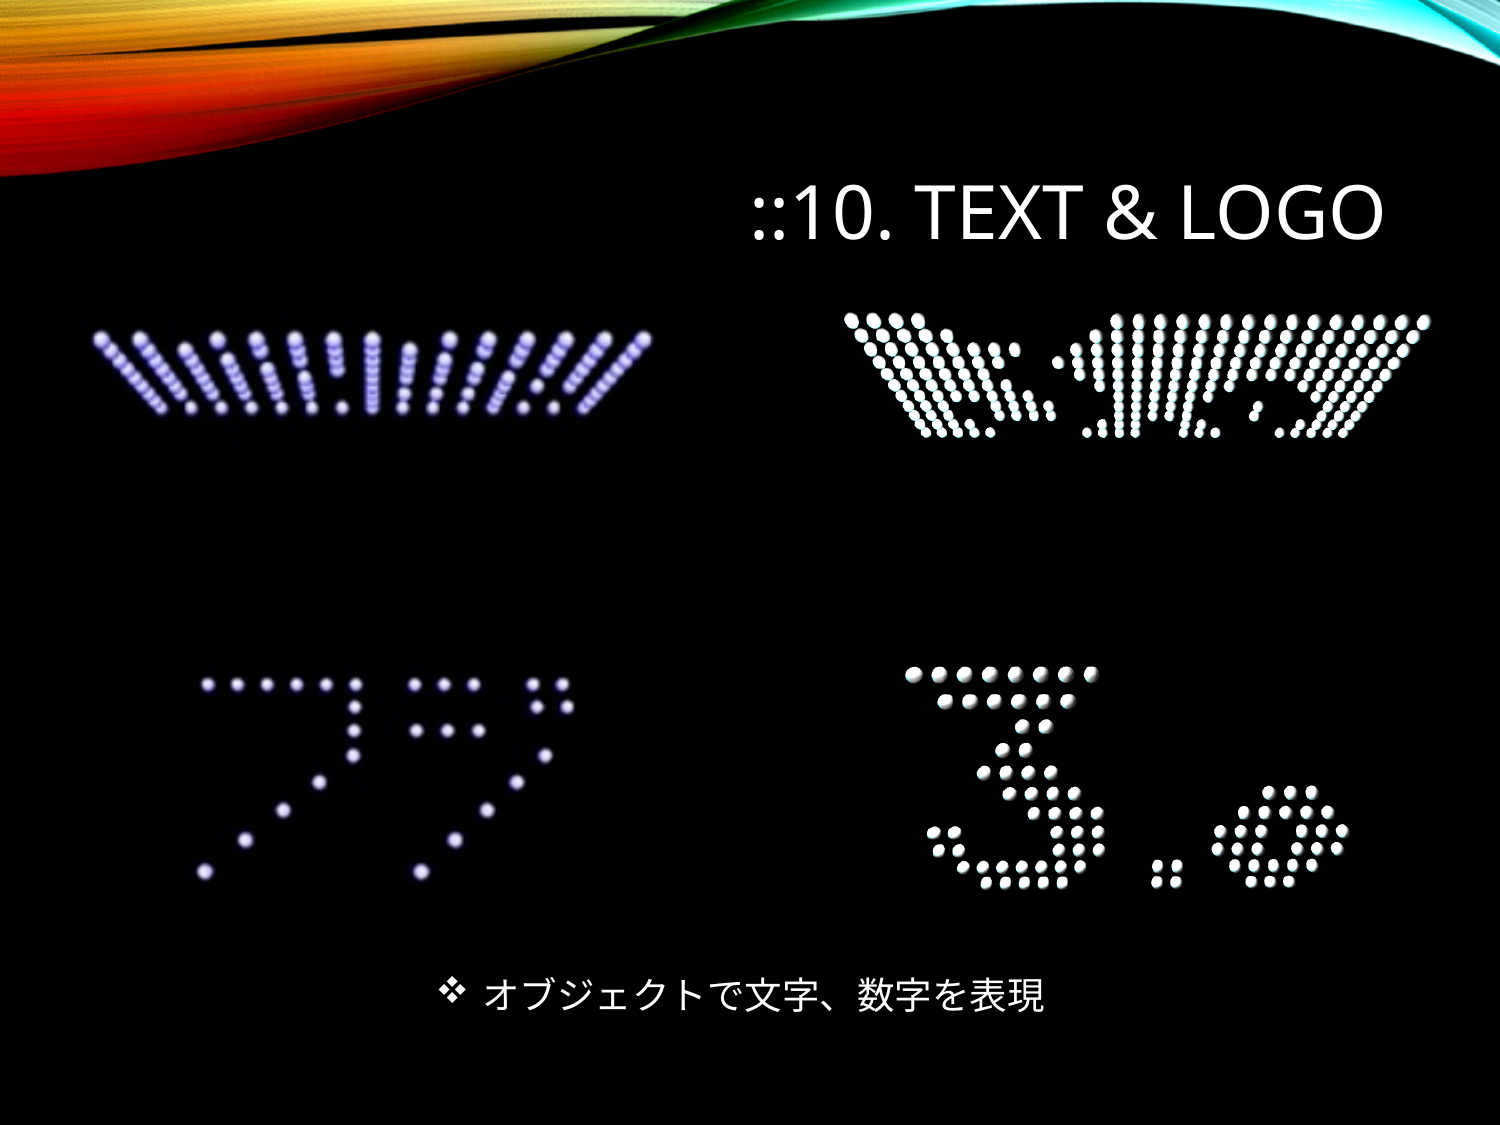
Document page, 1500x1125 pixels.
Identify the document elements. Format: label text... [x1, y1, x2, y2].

picture [23, 187, 683, 495]
title ::10. Text & Logo [356, 125, 1403, 307]
picture [816, 272, 1461, 944]
picture [0, 0, 1500, 178]
picture [23, 603, 717, 906]
text_box オブジェクトで文字、数字を表現 [78, 941, 1403, 1025]
